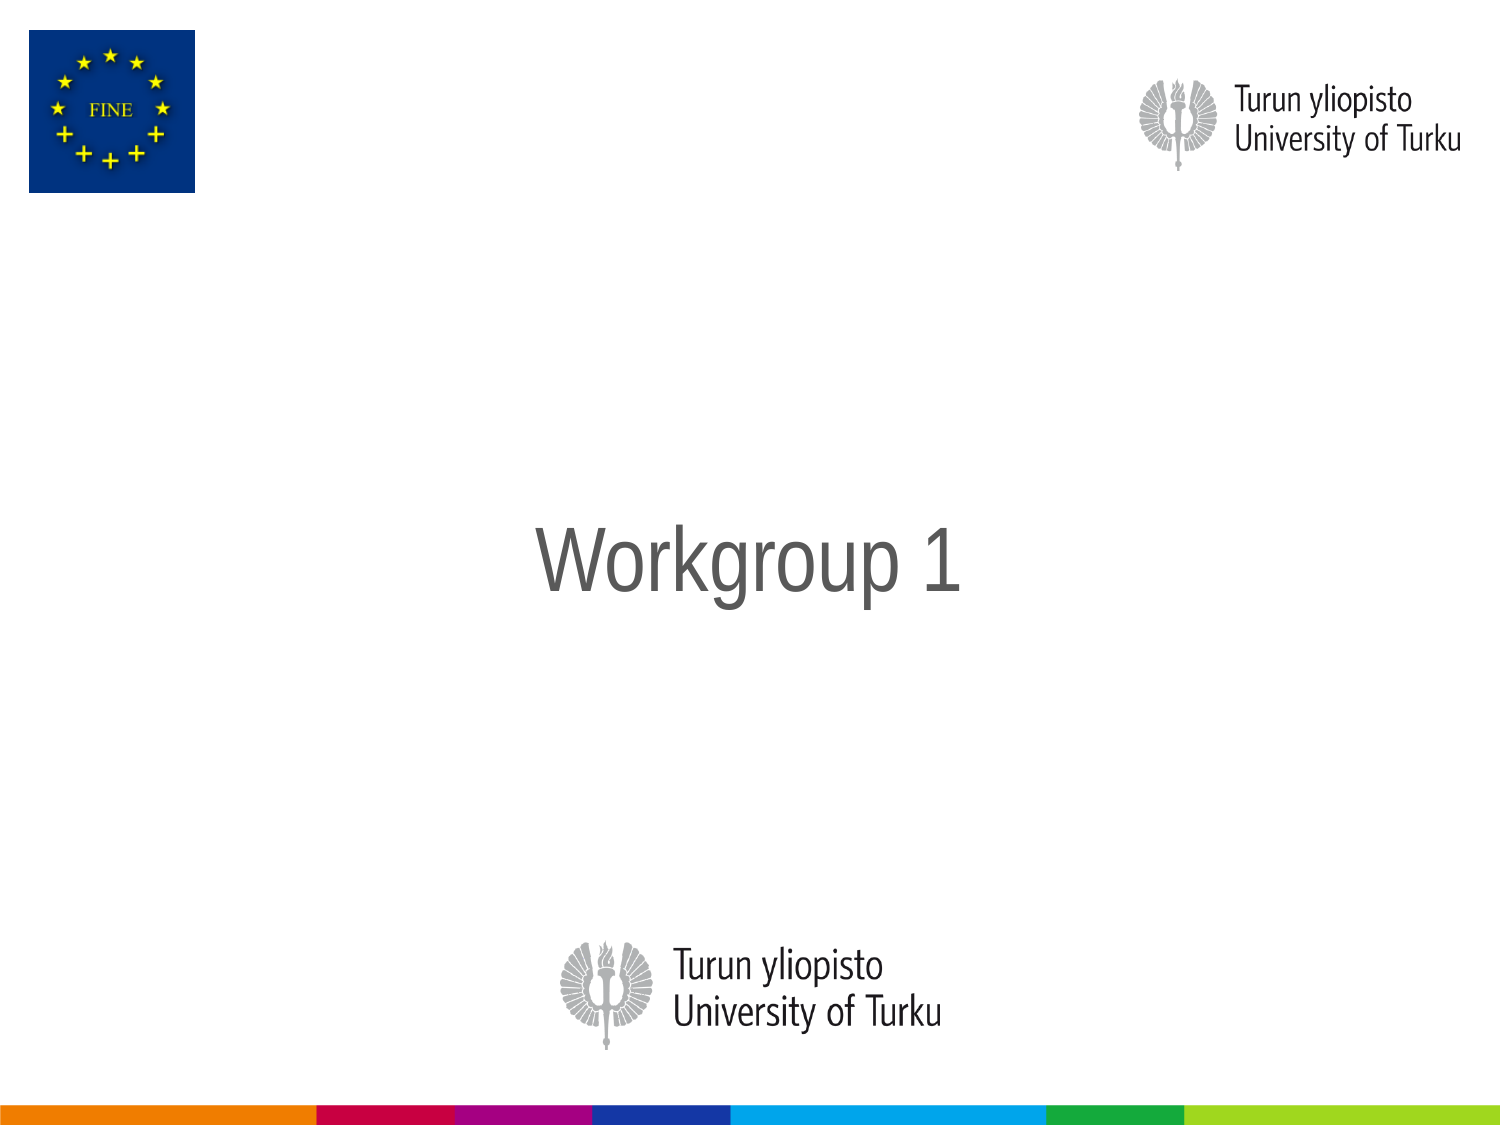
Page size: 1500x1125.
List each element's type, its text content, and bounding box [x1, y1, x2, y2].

picture [1047, 1105, 1500, 1125]
picture [1139, 77, 1460, 171]
title Workgroup 1 [75, 231, 1425, 878]
picture [29, 30, 195, 194]
picture [0, 1105, 730, 1125]
picture [560, 940, 940, 1050]
